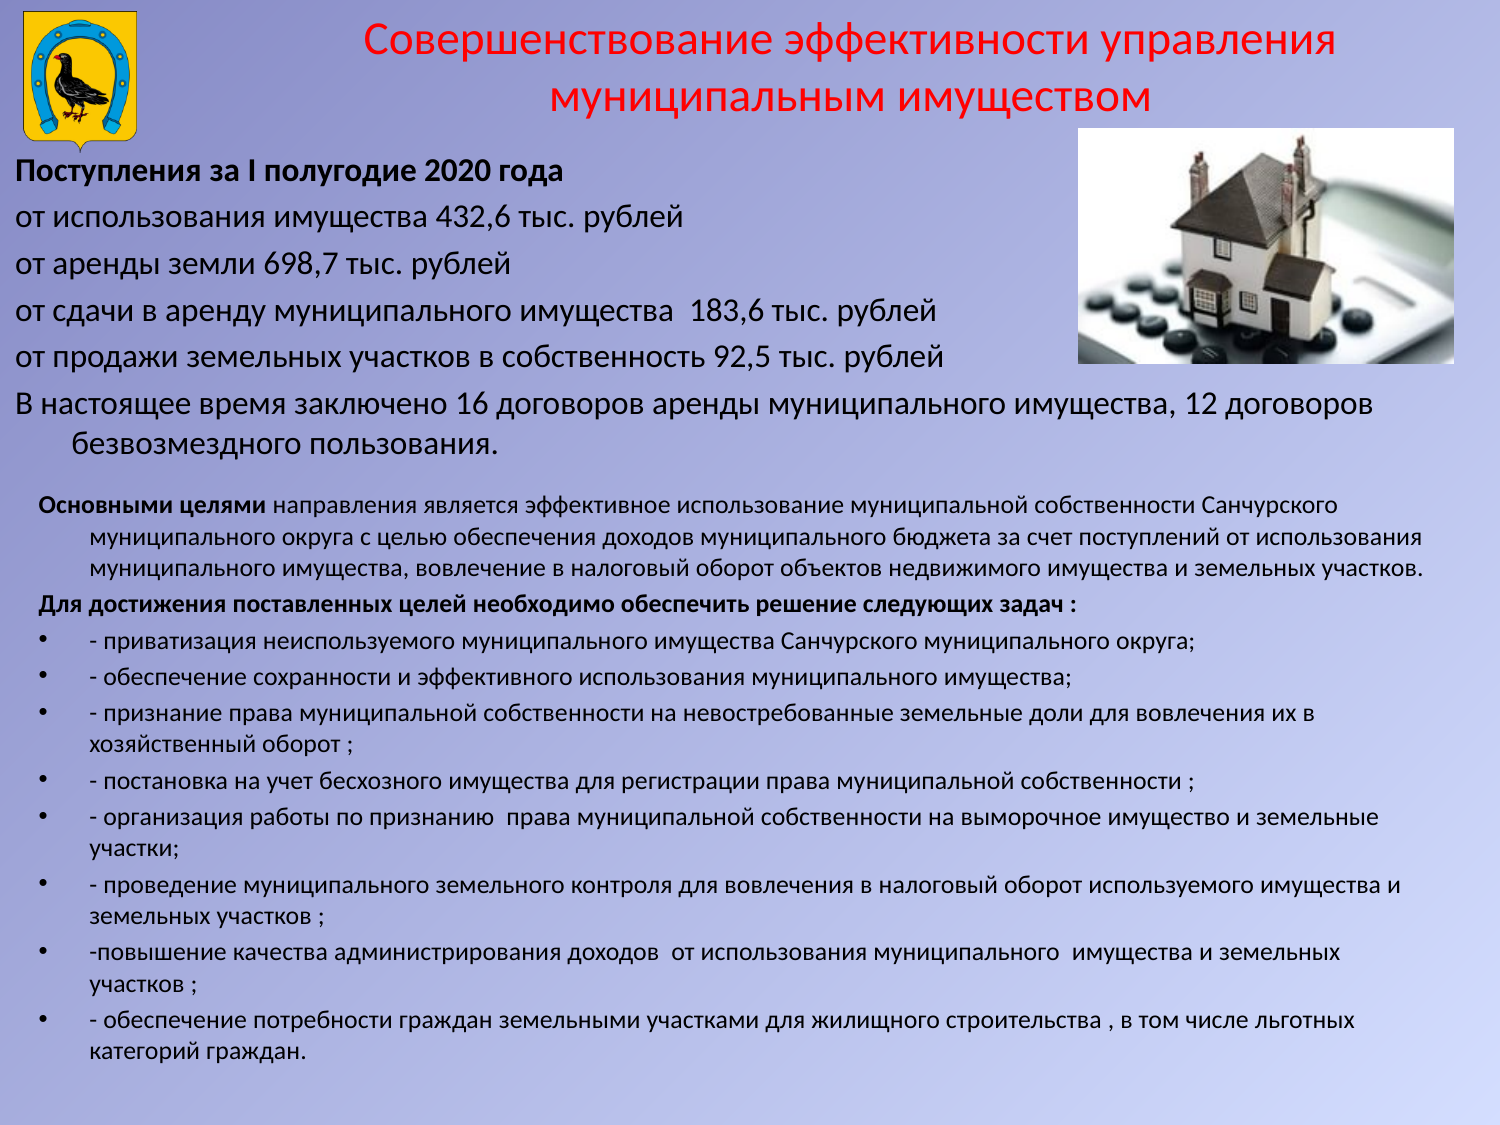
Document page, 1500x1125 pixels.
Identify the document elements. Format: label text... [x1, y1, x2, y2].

picture [23, 11, 137, 153]
list Основными целями направления является эффективное использование муниципальной собственности Санчурского муниципального округа с целью обеспечения доходов муниципального бюджета за счет поступлений от использования муниципального имущества, вовлечение в налоговый оборот объектов недвижимого имущества и земельных участков. Для достижения поставленных целей необходимо обеспечить решение следующих задач : - приватизация неиспользуемого муниципального имущества Санчурского муниципального округа; - обеспечение сохранности и эффективного использования муниципального имущества; - признание права муниципальной собственности на невостребованные земельные доли для вовлечения их в хозяйственный оборот ; - постановка на учет бесхозного имущества для регистрации права муниципальной собственности ; - организация работы по признанию права муниципальной собственности на выморочное имущество и земельные участки; - проведение муниципального земельного контроля для вовлечения в налоговый оборот используемого имущества и земельных участков ; -повышение качества администрирования доходов от использования муниципального имущества и земельных участков ; - обеспечение потребности граждан земельными участками для жилищного строительства , в том числе льготных категорий граждан. [23, 480, 1449, 1099]
title Совершенствование эффективности управления муниципальным имуществом [175, 0, 1500, 129]
list Поступления за I полугодие 2020 года от использования имущества 432,6 тыс. рублей от аренды земли 698,7 тыс. рублей от сдачи в аренду муниципального имущества 183,6 тыс. рублей от продажи земельных участков в собственность 92,5 тыс. рублей В настоящее время заключено 16 договоров аренды муниципального имущества, 12 договоров безвозмездного пользования. [0, 140, 1500, 481]
picture [1077, 128, 1454, 364]
